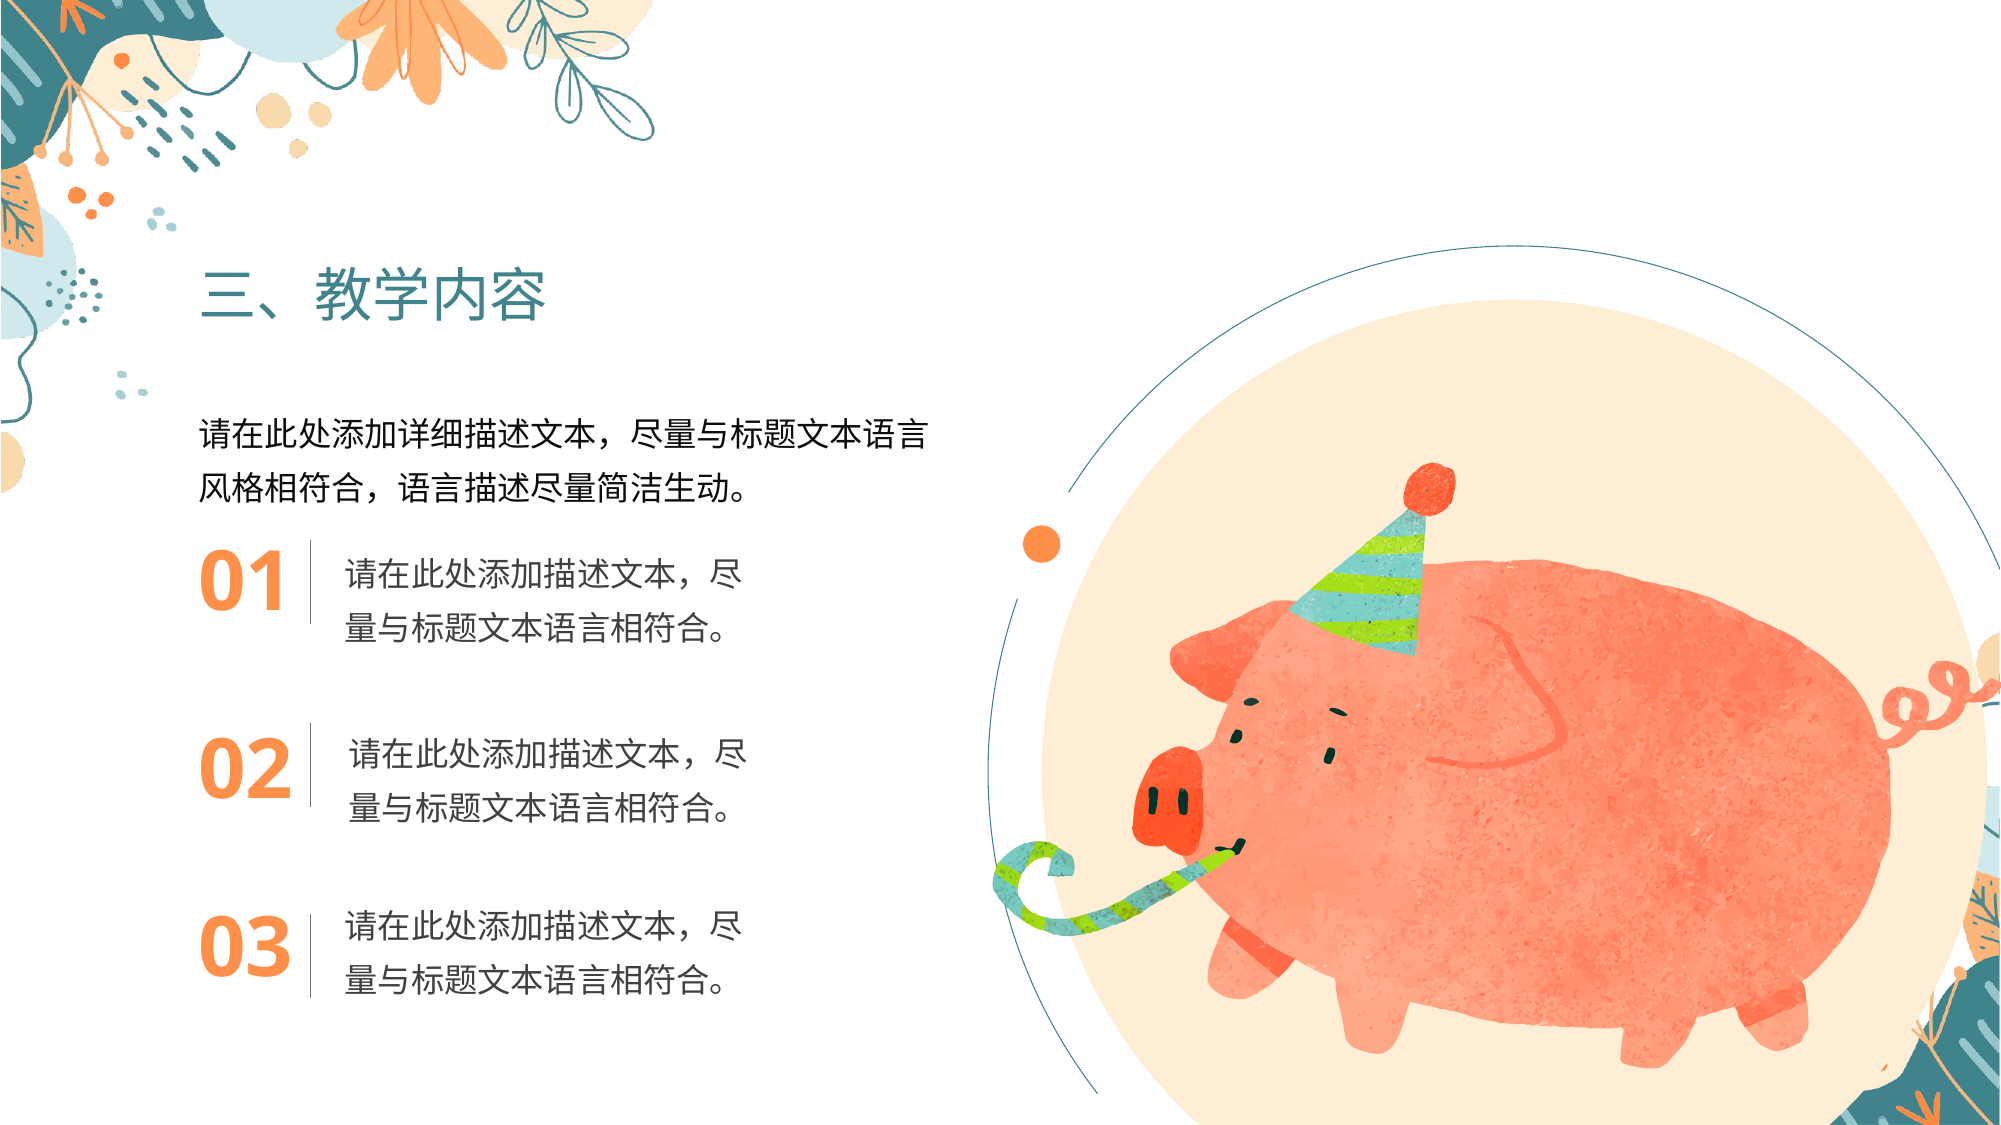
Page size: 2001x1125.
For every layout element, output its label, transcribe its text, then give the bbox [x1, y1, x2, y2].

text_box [988, 245, 2000, 1125]
text_box 03 [183, 931, 349, 1001]
text_box 请在此处添加描述文本，尽量与标题文本语言相符合。 [334, 711, 787, 835]
text_box 请在此处添加详细描述文本，尽量与标题文本语言风格相符合，语言描述尽量简洁生动。 [183, 391, 964, 515]
text_box 三、教学内容 [183, 251, 988, 336]
text_box 02 [183, 753, 349, 823]
text_box 请在此处添加描述文本，尽量与标题文本语言相符合。 [329, 531, 782, 655]
text_box 01 [183, 565, 349, 635]
picture [992, 461, 2000, 1069]
picture [0, 0, 655, 493]
text_box 请在此处添加描述文本，尽量与标题文本语言相符合。 [329, 883, 782, 1007]
